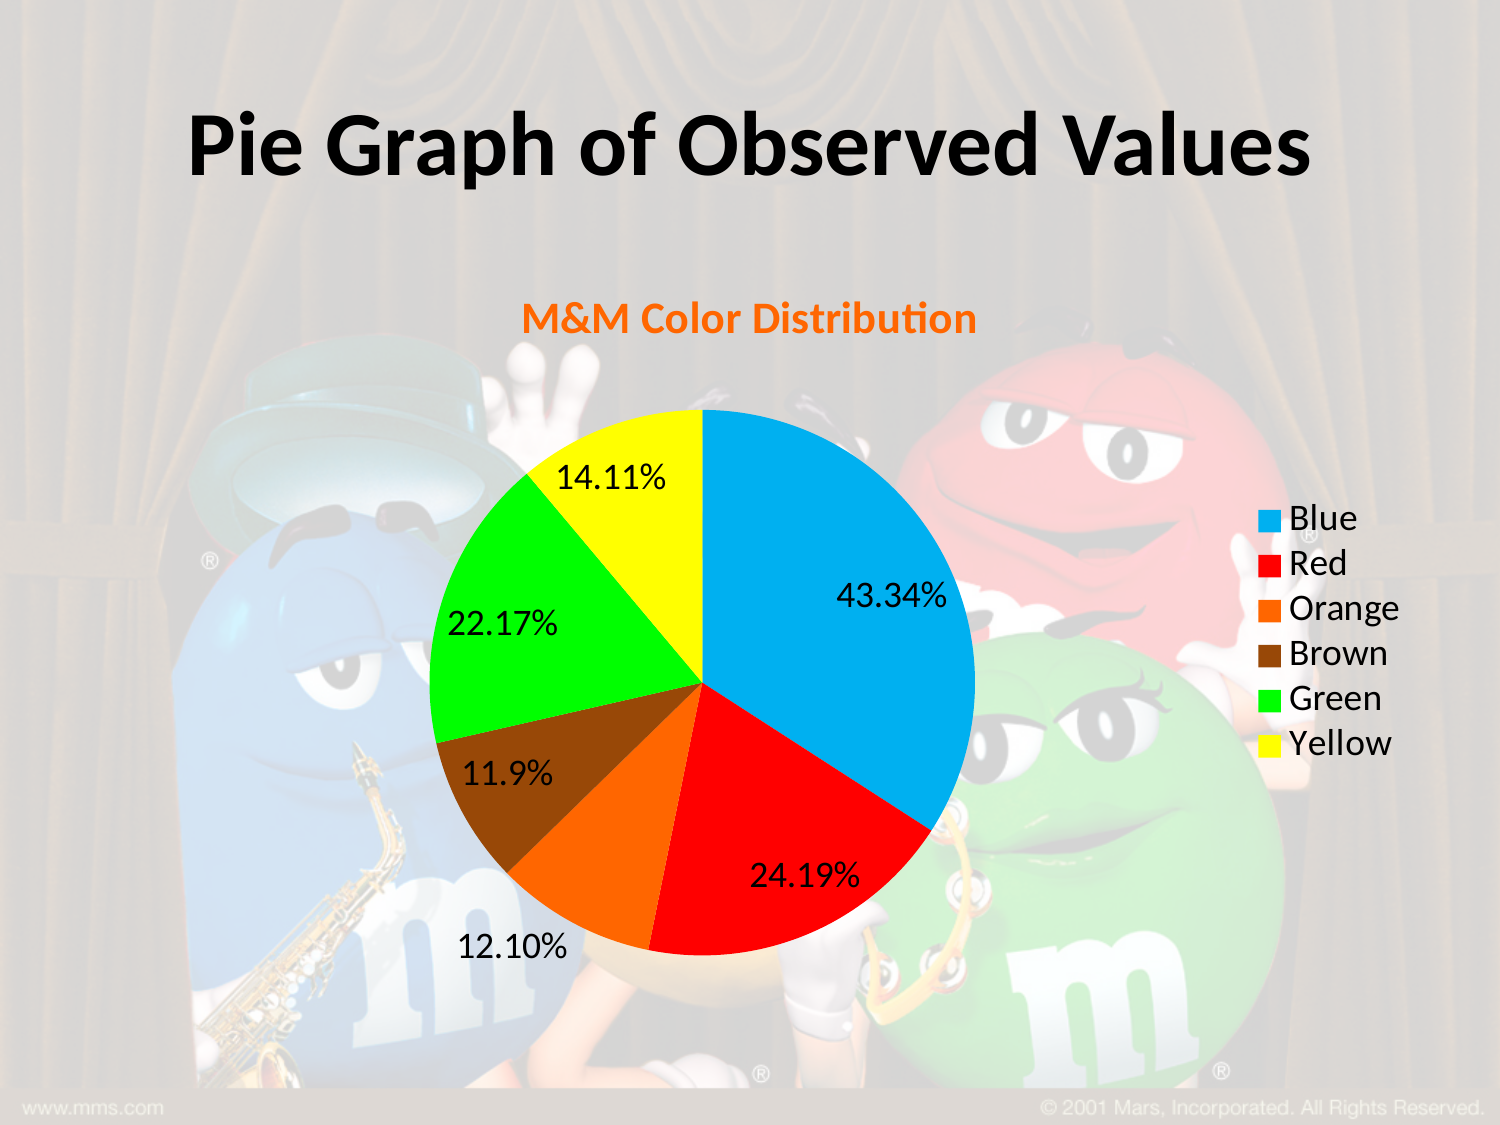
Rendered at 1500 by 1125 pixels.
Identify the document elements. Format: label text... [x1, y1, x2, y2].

chart [74, 262, 1426, 1006]
title Pie Graph of Observed Values [75, 45, 1425, 233]
